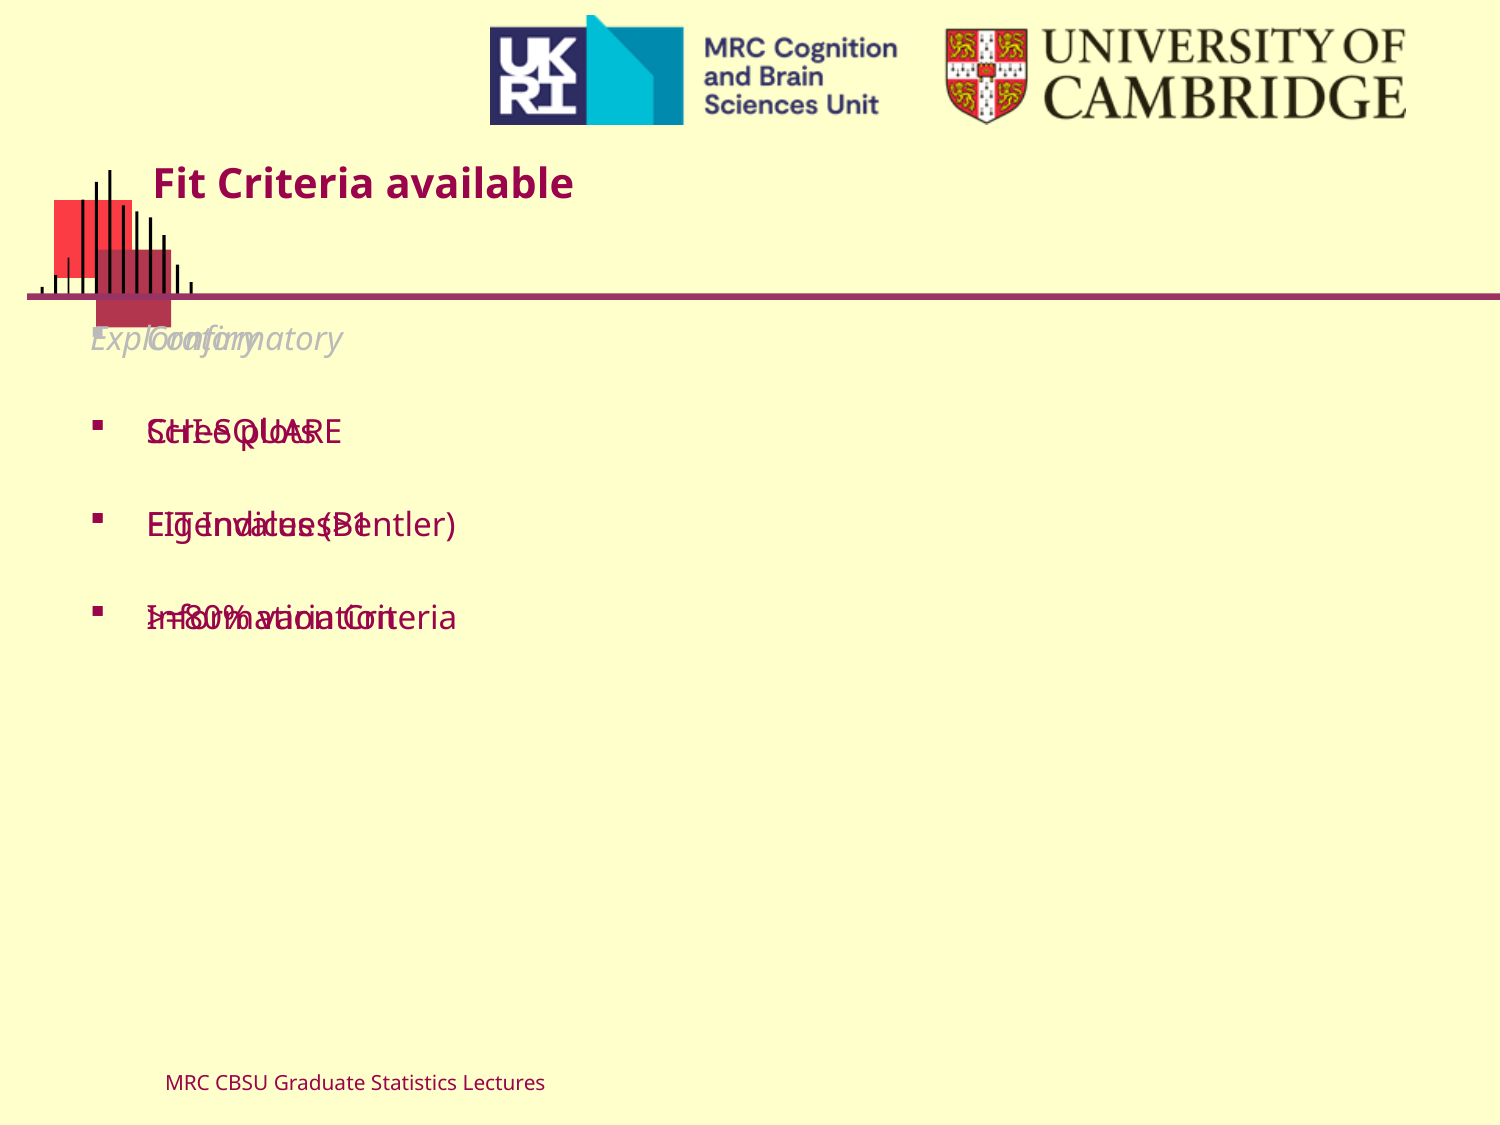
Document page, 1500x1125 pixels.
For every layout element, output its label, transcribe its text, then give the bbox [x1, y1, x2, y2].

title Fit Criteria available [137, 137, 988, 233]
list Confirmatory CHI-SQUARE FIT Indices (Bentler) Information Criteria [75, 262, 1425, 1038]
footer MRC CBSU Graduate Statistics Lectures [149, 1062, 988, 1101]
picture [490, 15, 1406, 125]
